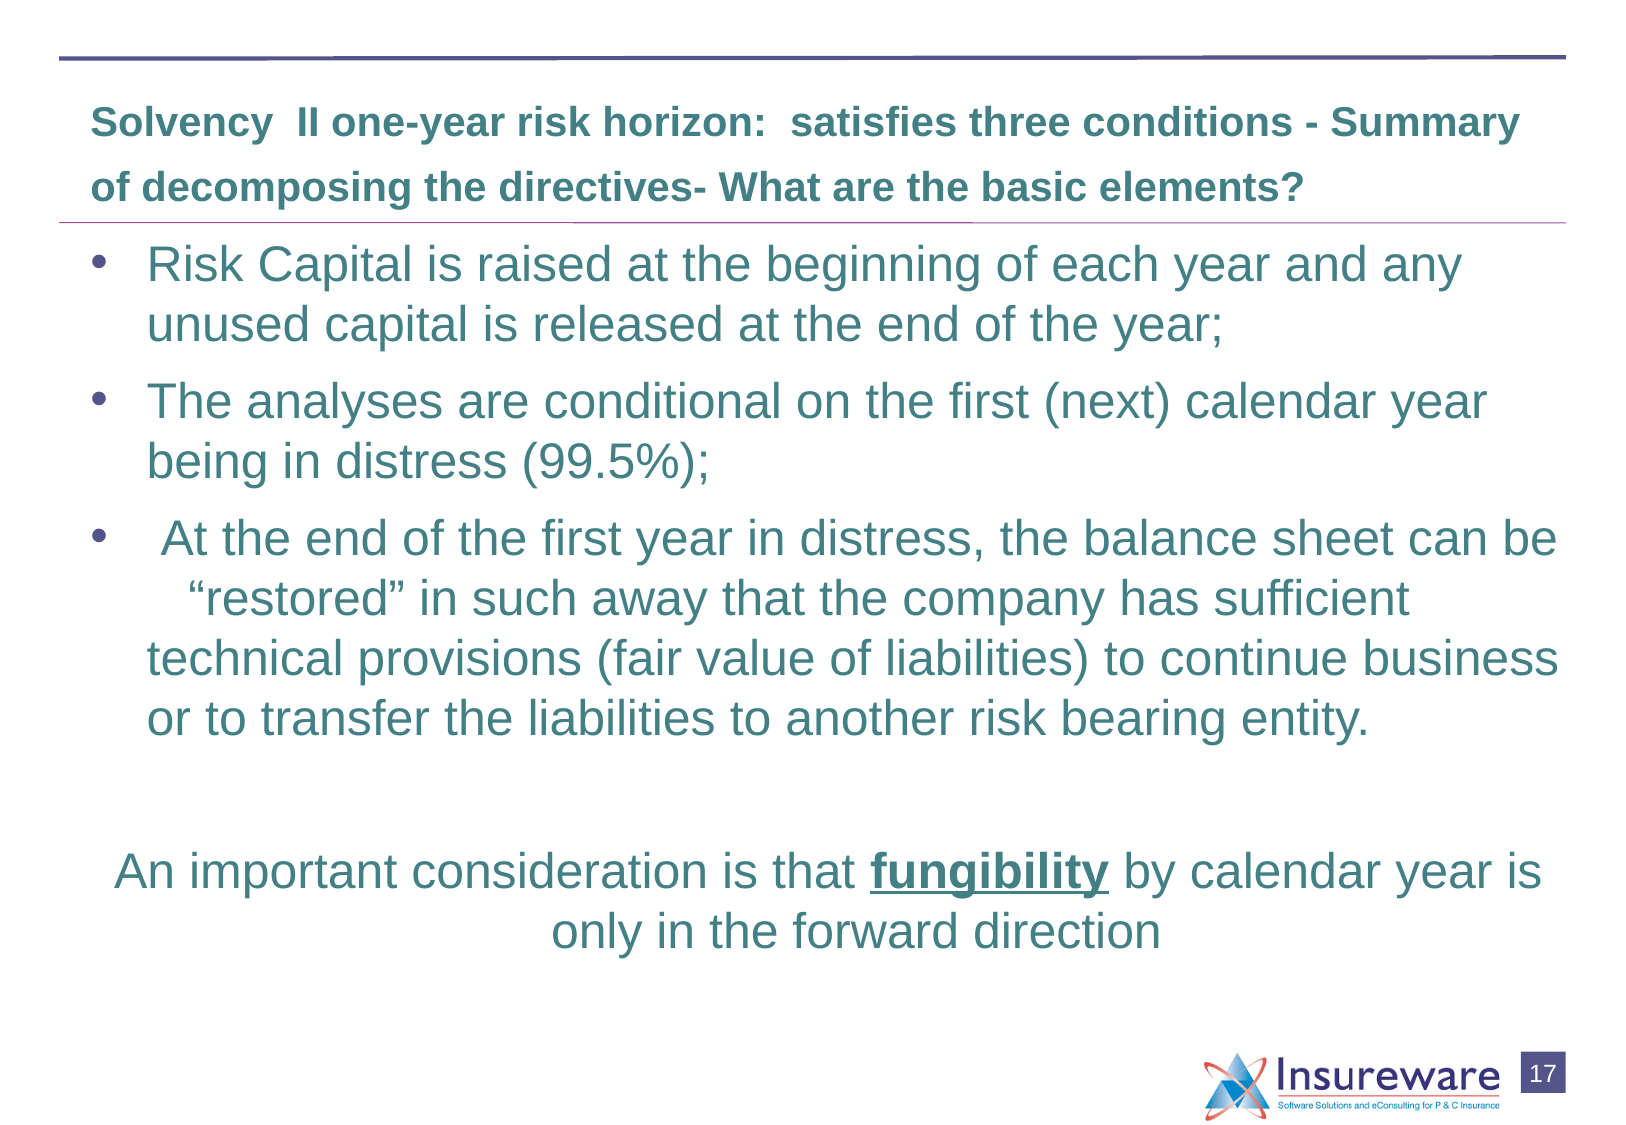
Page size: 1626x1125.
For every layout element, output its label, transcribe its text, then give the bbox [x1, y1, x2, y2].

picture [1202, 1071, 1500, 1122]
list Risk Capital is raised at the beginning of each year and any unused capital is released at the end of the year; The analyses are conditional on the first (next) calendar year being in distress (99.5%); At the end of the first year in distress, the balance sheet can be “restored” in such away that the company has sufficient technical provisions (fair value of liabilities) to continue business or to transfer the liabilities to another risk bearing entity. An important consideration is that fungibility by calendar year is only in the forward direction [90, 231, 1568, 1071]
slide_number 16 [1520, 1051, 1566, 1093]
title Solvency II one-year risk horizon: satisfies three conditions - Summary of decomposing the directives- What are the basic elements? [90, 79, 1568, 204]
